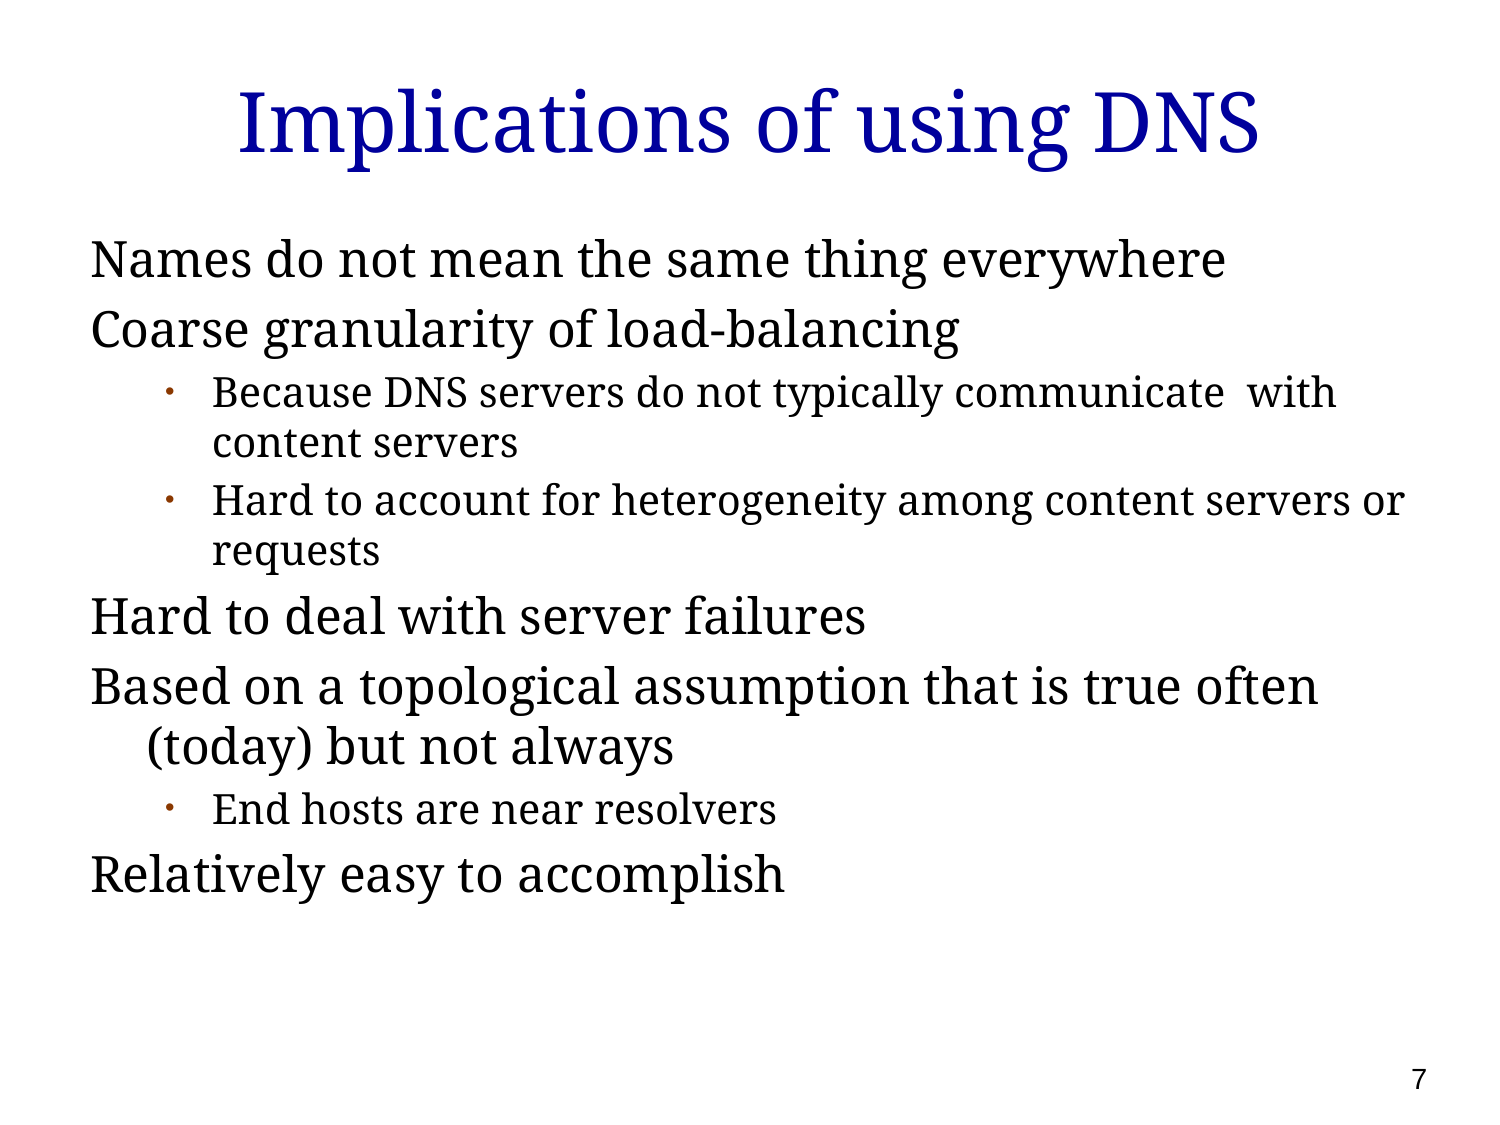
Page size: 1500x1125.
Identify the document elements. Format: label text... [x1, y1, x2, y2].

slide_number 7 [1092, 1024, 1443, 1103]
list Names do not mean the same thing everywhere Coarse granularity of load-balancing Because DNS servers do not typically communicate with content servers Hard to account for heterogeneity among content servers or requests Hard to deal with server failures Based on a topological assumption that is true often (today) but not always End hosts are near resolvers Relatively easy to accomplish [74, 219, 1426, 1051]
title Implications of using DNS [74, 47, 1426, 191]
